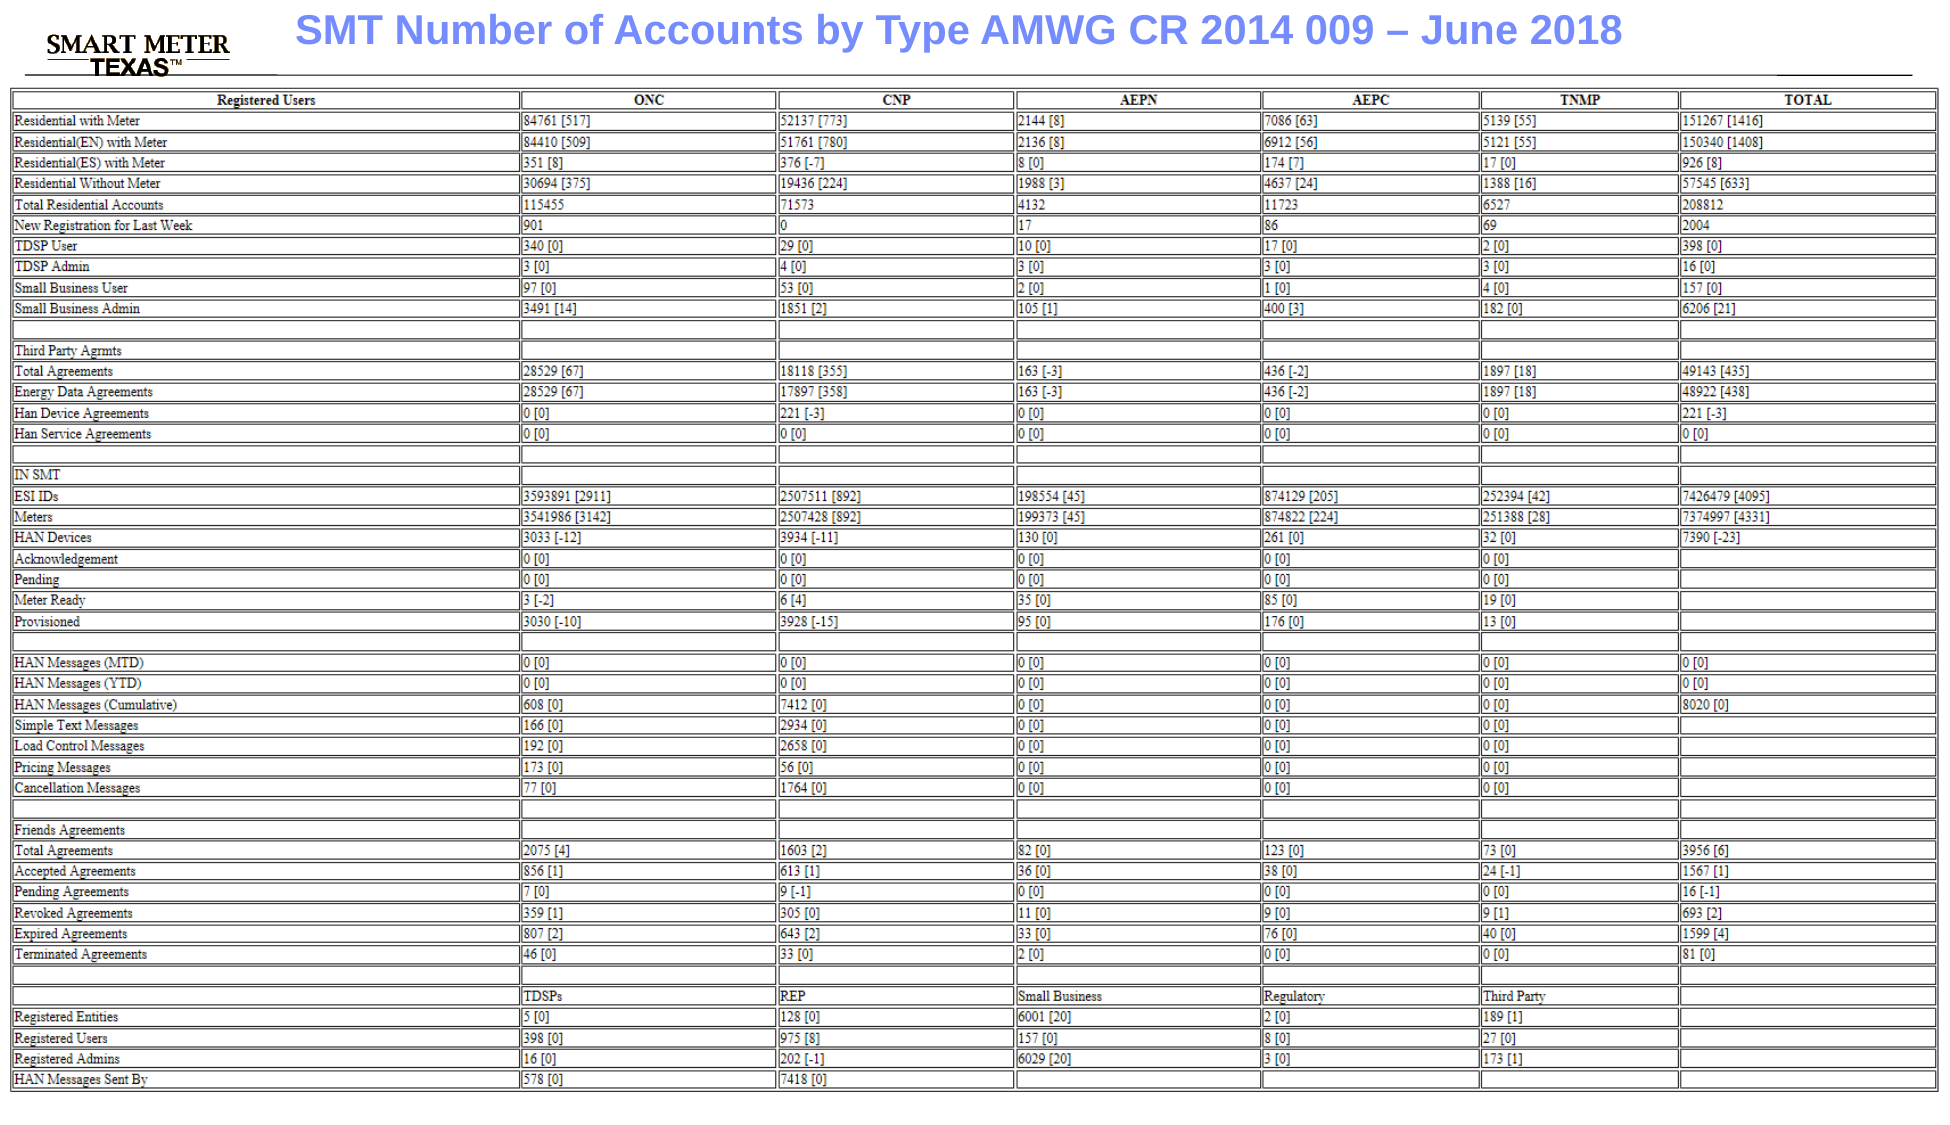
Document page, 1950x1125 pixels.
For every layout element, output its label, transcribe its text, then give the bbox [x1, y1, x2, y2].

picture [0, 76, 1950, 1101]
text_box SMT Number of Accounts by Type AMWG CR 2014 009 – June 2018 [199, 24, 1850, 74]
picture [33, 24, 199, 74]
